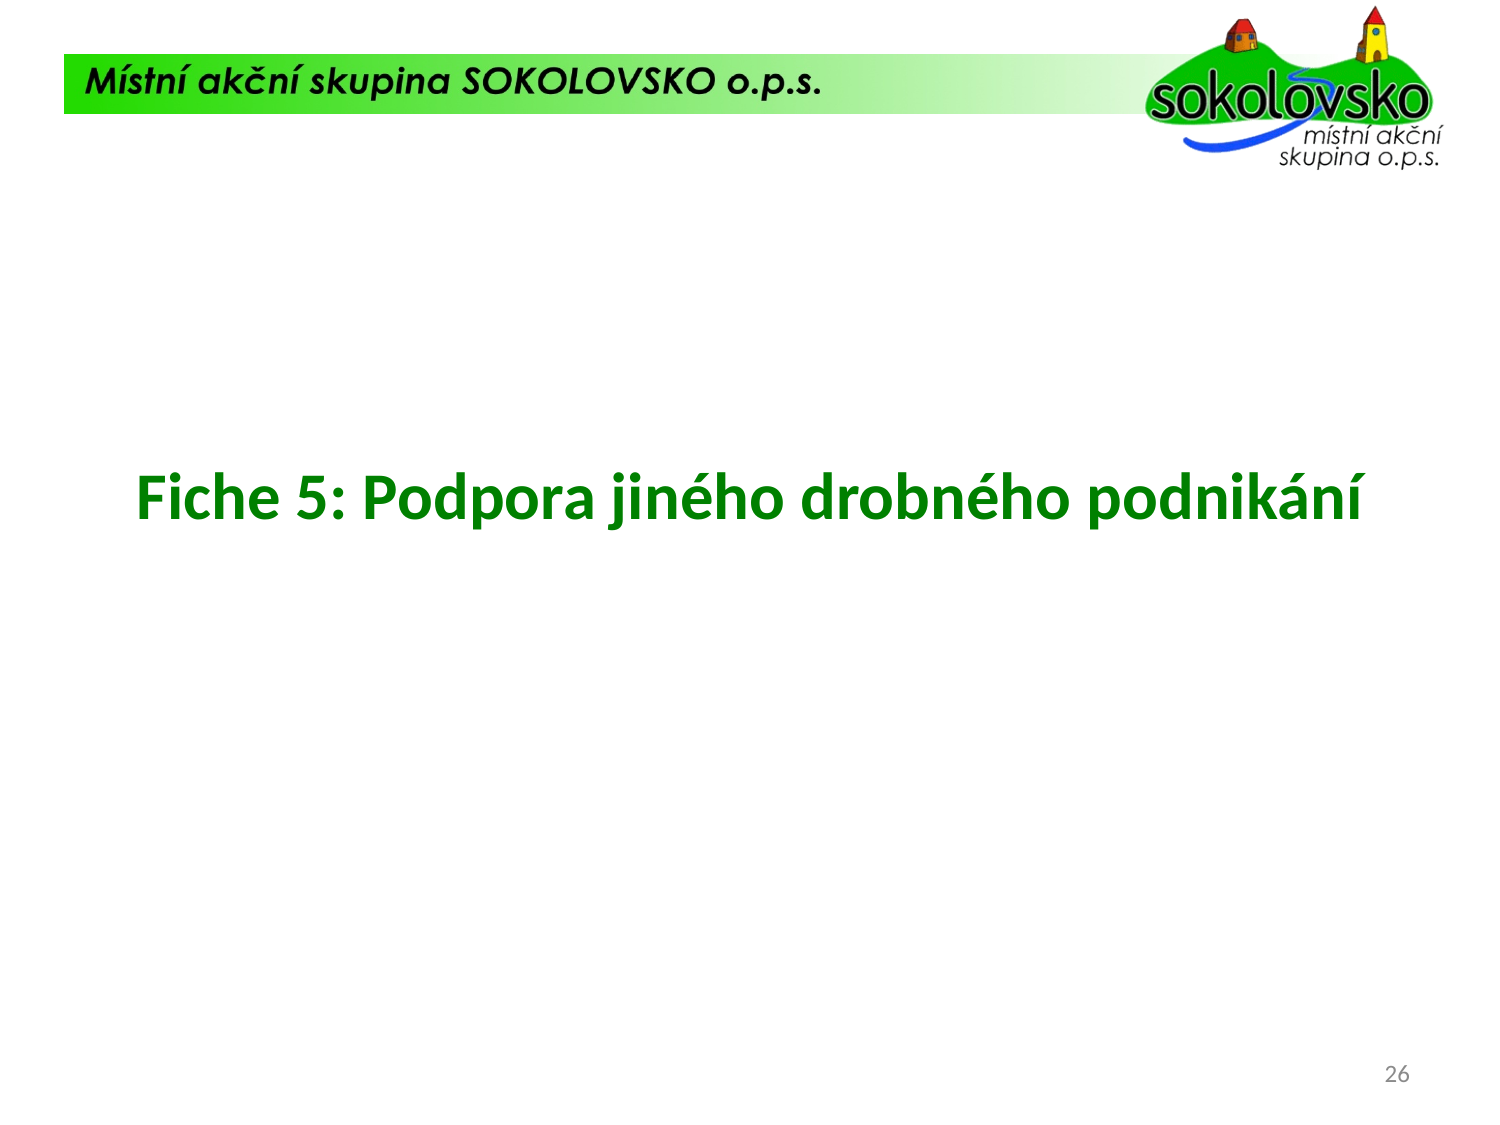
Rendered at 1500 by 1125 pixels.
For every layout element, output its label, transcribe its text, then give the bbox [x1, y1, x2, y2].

slide_number 26 [1074, 1042, 1425, 1103]
title Fiche 5: Podpora jiného drobného podnikání [47, 423, 1452, 563]
picture [64, 0, 1458, 193]
